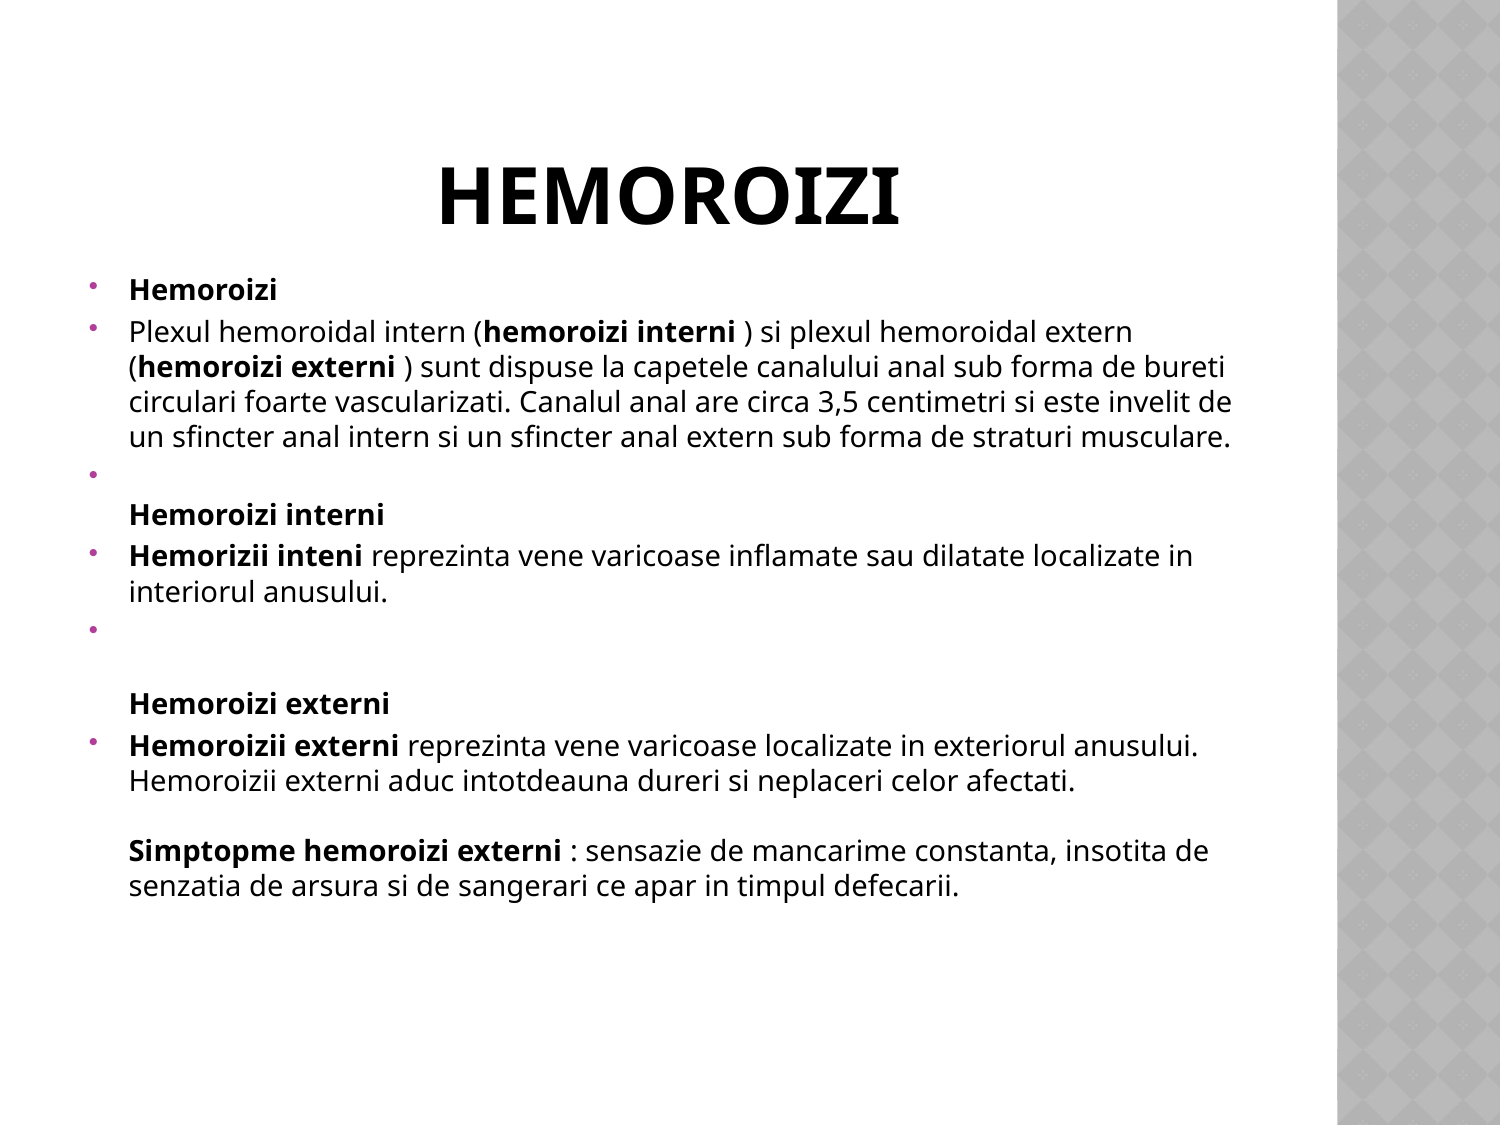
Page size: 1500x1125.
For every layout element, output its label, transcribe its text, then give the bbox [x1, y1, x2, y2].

list Hemoroizi Plexul hemoroidal intern (hemoroizi interni ) si plexul hemoroidal extern (hemoroizi externi ) sunt dispuse la capetele canalului anal sub forma de bureti circulari foarte vascularizati. Canalul anal are circa 3,5 centimetri si este invelit de un sfincter anal intern si un sfincter anal extern sub forma de straturi musculare. Hemoroizi interni Hemorizii inteni reprezinta vene varicoase inflamate sau dilatate localizate in interiorul anusului. Hemoroizi externi Hemoroizii externi reprezinta vene varicoase localizate in exteriorul anusului. Hemoroizii externi aduc intotdeauna dureri si neplaceri celor afectati. Simptopme hemoroizi externi : sensazie de mancarime constanta, insotita de senzatia de arsura si de sangerari ce apar in timpul defecarii. [75, 264, 1263, 1059]
title Hemoroizi [75, 52, 1263, 240]
